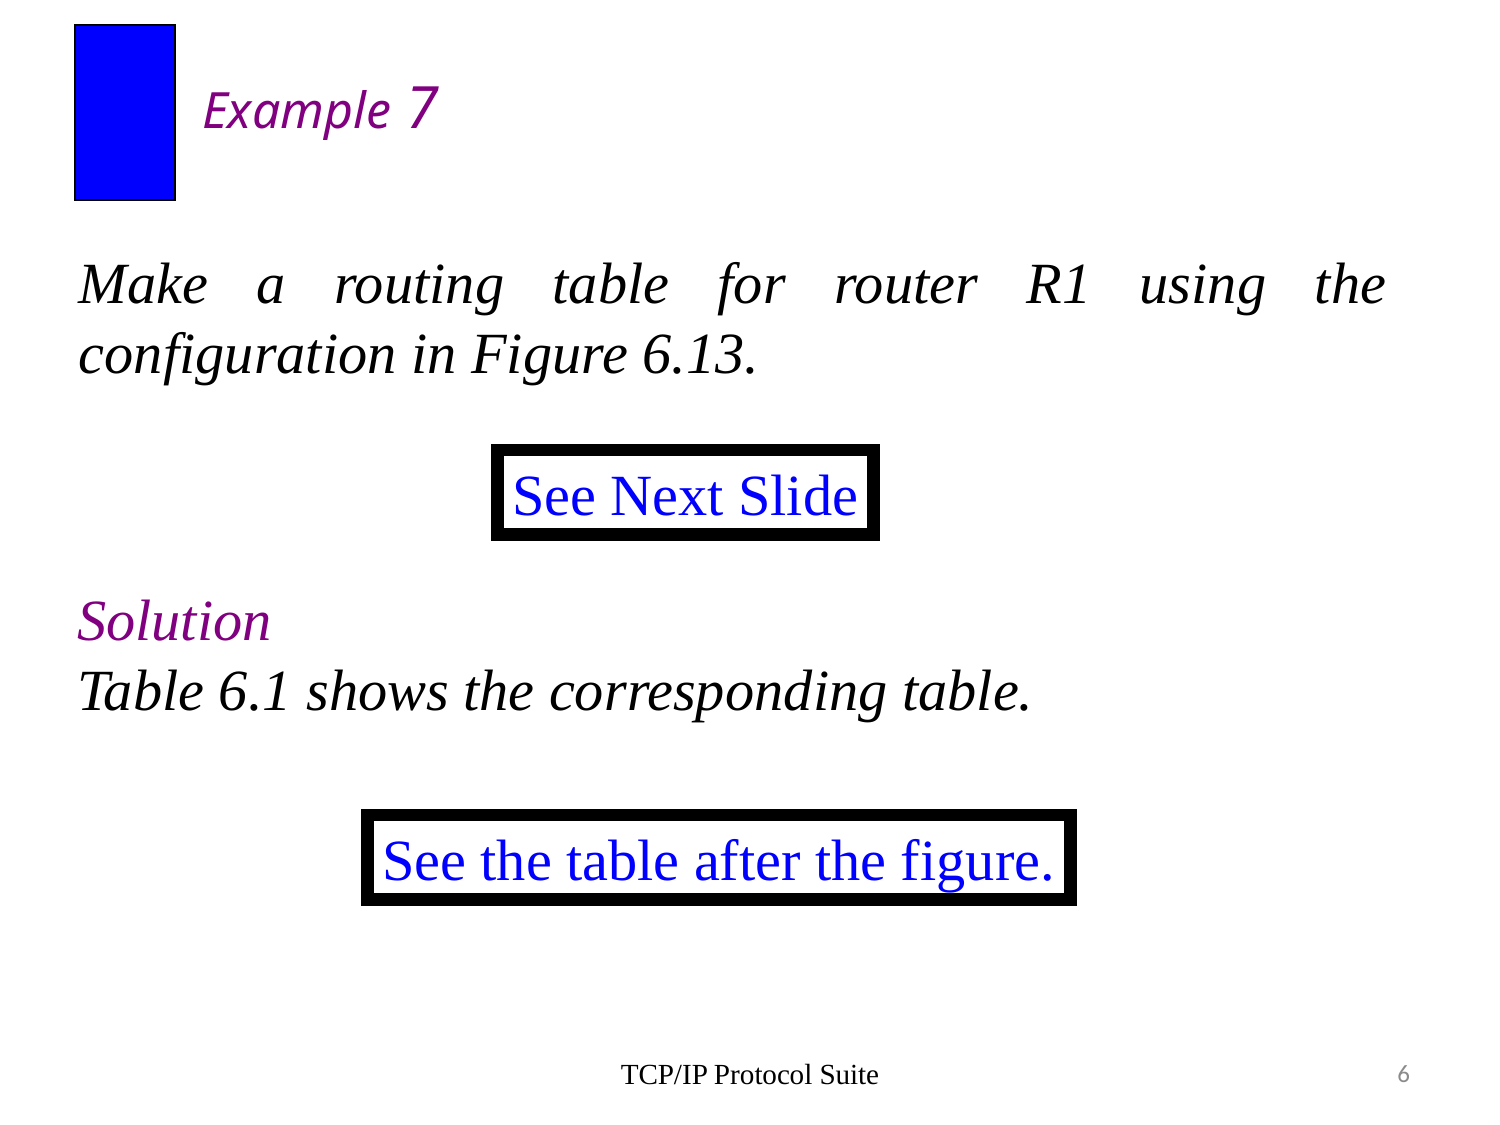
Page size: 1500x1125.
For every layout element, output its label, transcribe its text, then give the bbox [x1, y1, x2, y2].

text_box Solution Table 6.1 shows the corresponding table. [62, 574, 1400, 730]
slide_number 6 [1074, 1042, 1425, 1103]
text_box Make a routing table for router R1 using the configuration in Figure 6.13. [64, 237, 1402, 393]
text_box Example 7 [187, 62, 550, 148]
text_box See Next Slide [497, 450, 874, 535]
text_box [75, 24, 175, 200]
footer TCP/IP Protocol Suite [512, 1042, 988, 1103]
text_box See the table after the figure. [367, 814, 1071, 900]
